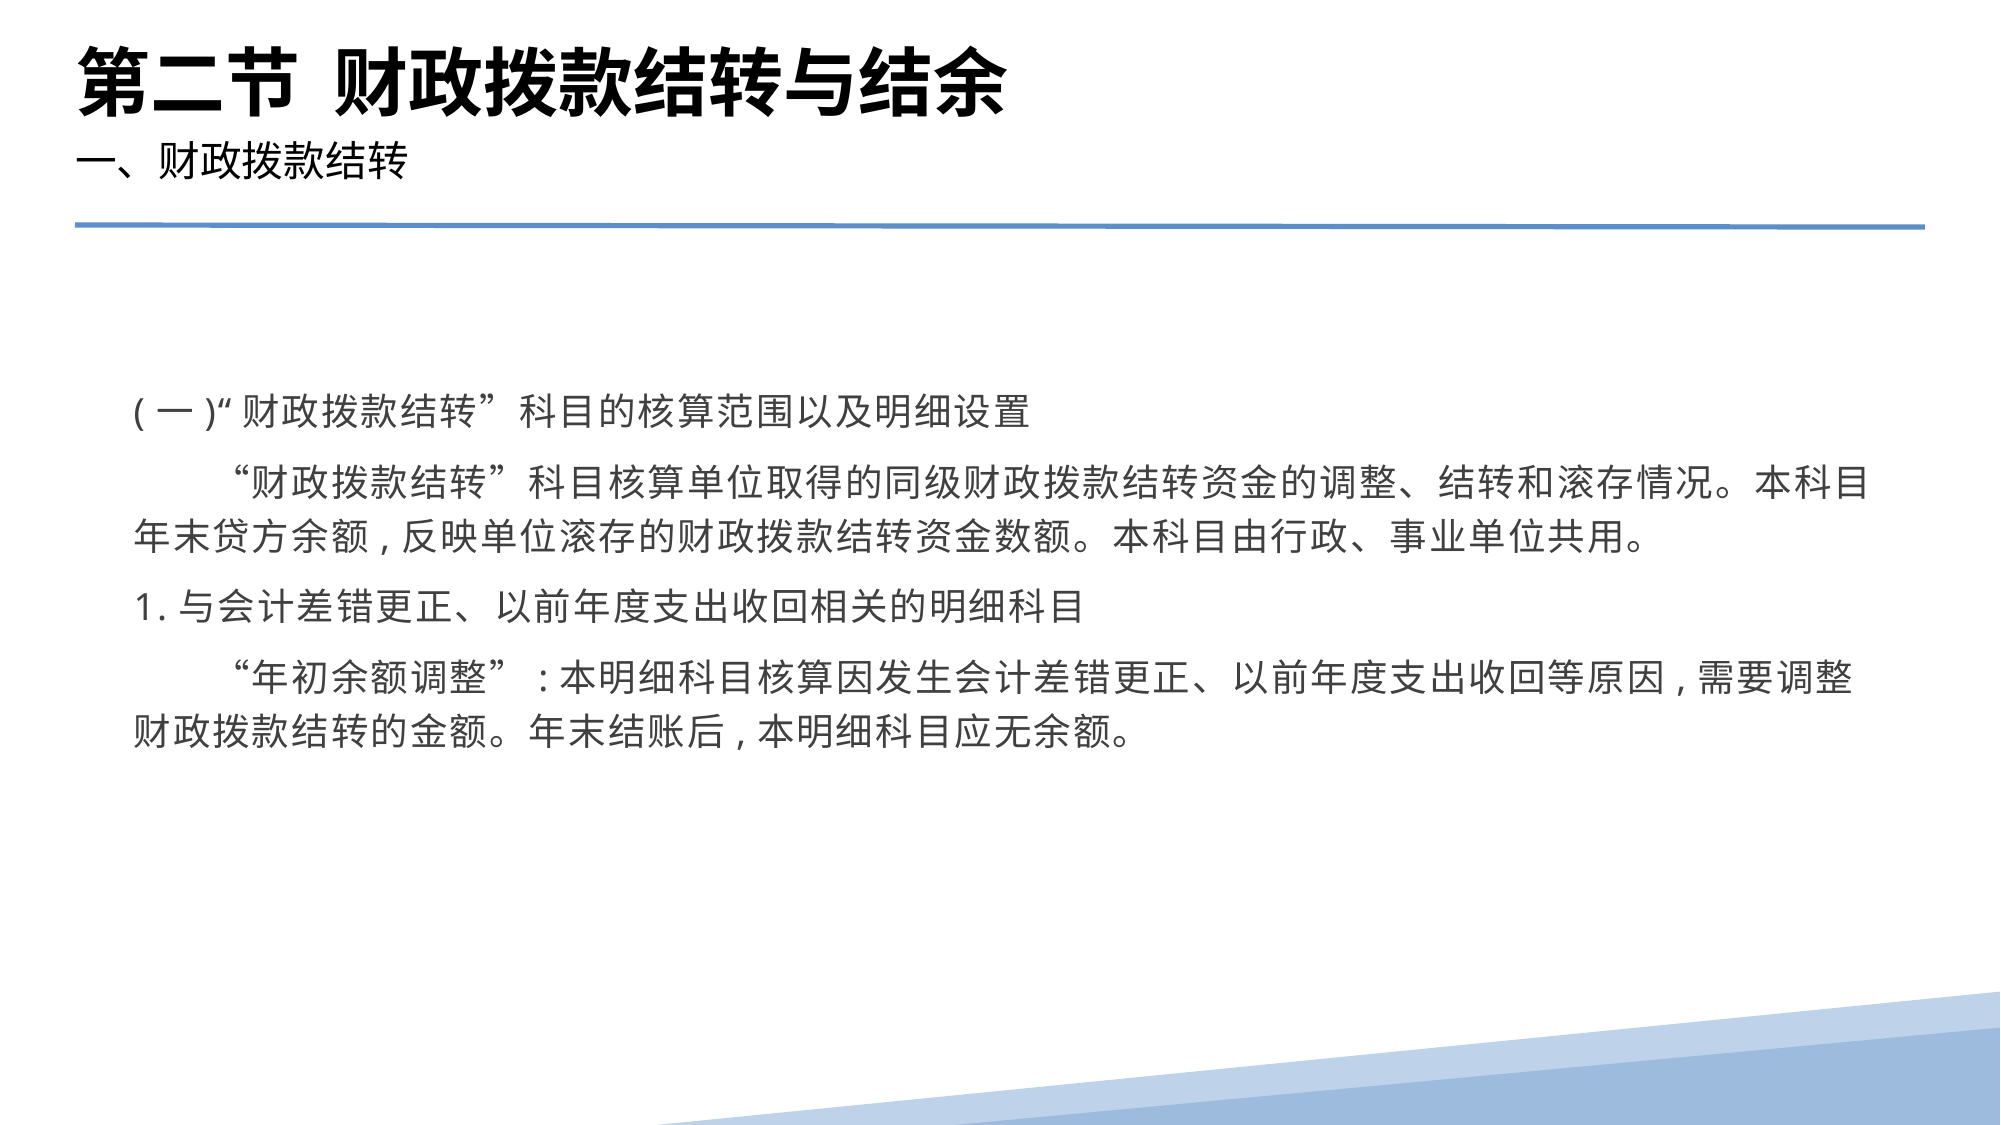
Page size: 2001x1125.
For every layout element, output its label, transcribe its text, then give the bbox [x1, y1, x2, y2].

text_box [656, 991, 2000, 1125]
text_box (一)“财政拨款结转”科目的核算范围以及明细设置 “财政拨款结转”科目核算单位取得的同级财政拨款结转资金的调整、结转和滚存情况。本科目年末贷方余额,反映单位滚存的财政拨款结转资金数额。本科目由行政、事业单位共用。 1.与会计差错更正、以前年度支出收回相关的明细科目 “年初余额调整”:本明细科目核算因发生会计差错更正、以前年度支出收回等原因,需要调整财政拨款结转的金额。年末结账后,本明细科目应无余额。 [123, 236, 1906, 967]
text_box 一、财政拨款结转 [75, 124, 1925, 200]
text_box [74, 224, 1925, 228]
text_box 第二节 财政拨款结转与结余 [75, 24, 1925, 124]
